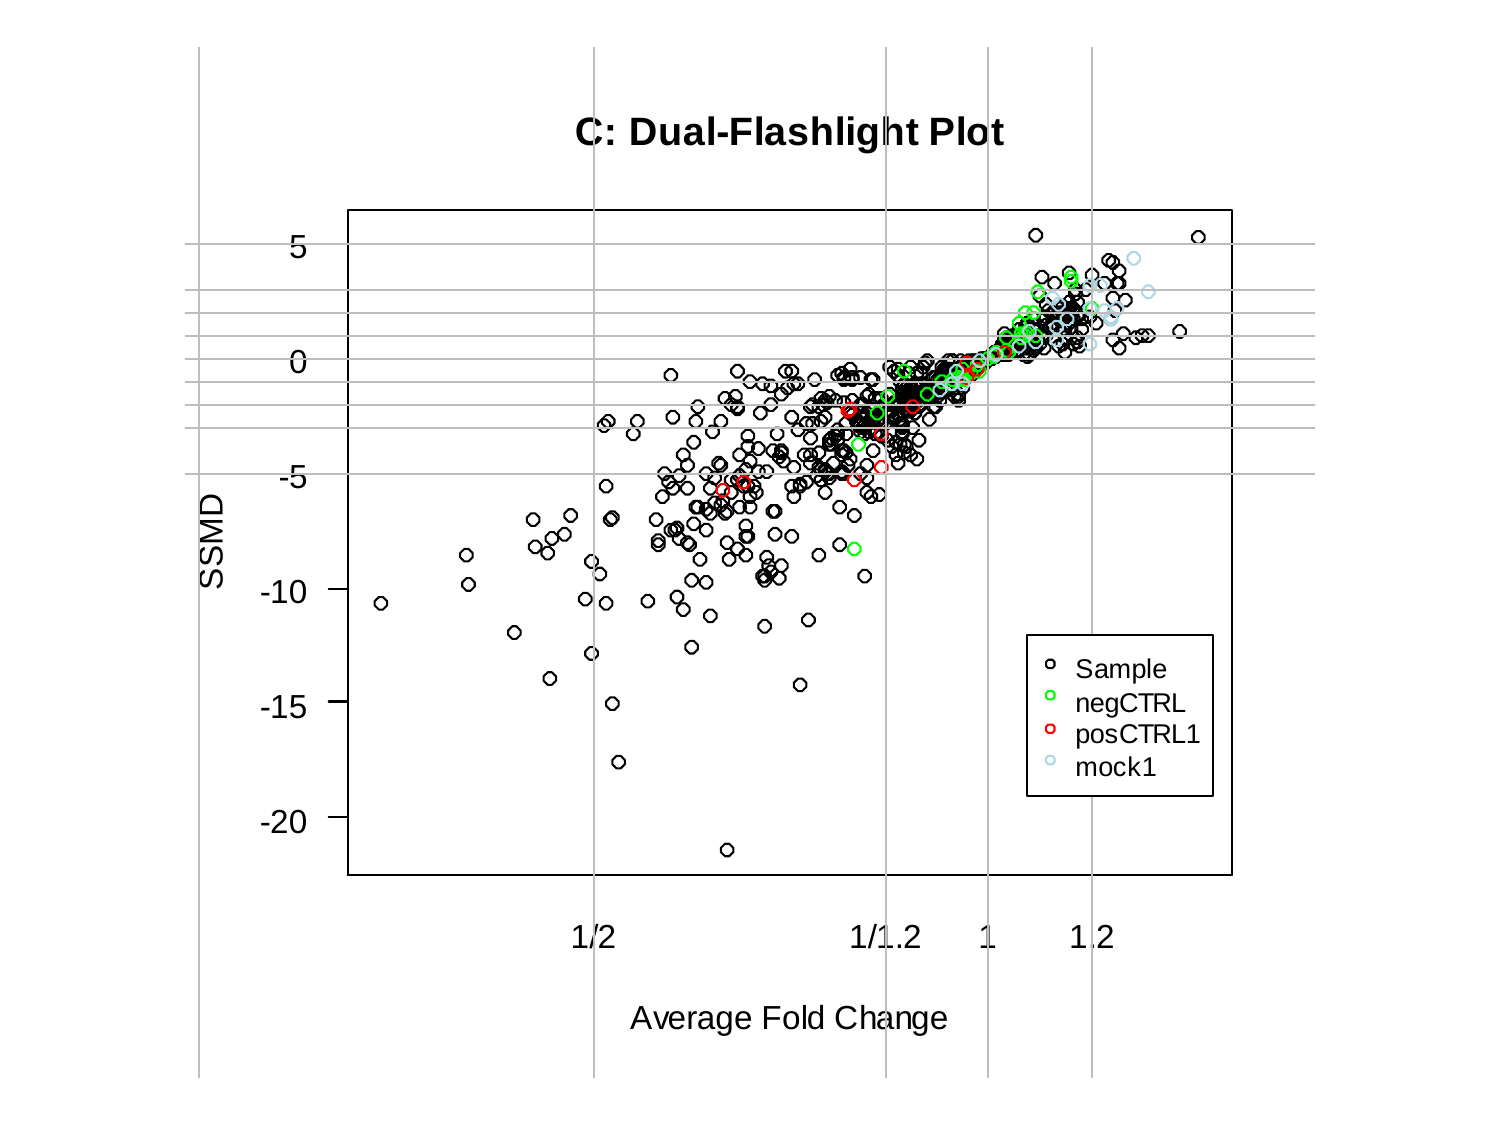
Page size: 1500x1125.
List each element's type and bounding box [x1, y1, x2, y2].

picture [184, 46, 1316, 1079]
